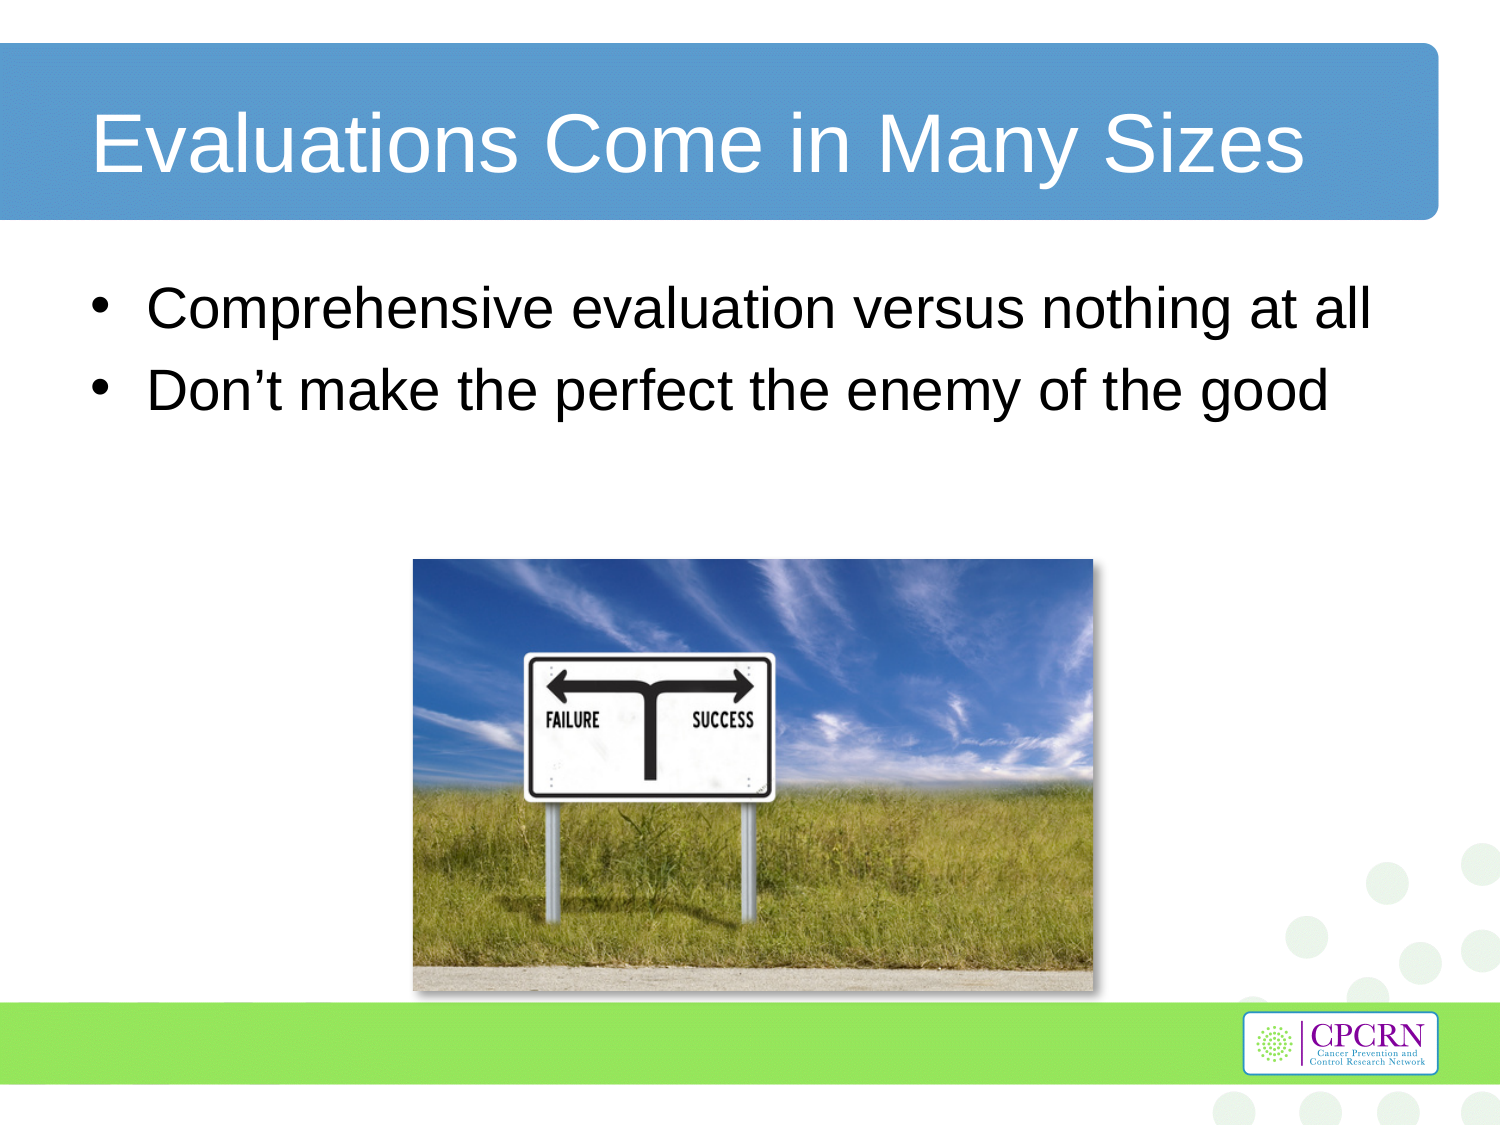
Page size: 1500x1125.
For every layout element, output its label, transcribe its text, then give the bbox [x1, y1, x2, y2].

title Evaluations Come in Many Sizes [75, 45, 1500, 233]
picture [0, 0, 1500, 1125]
list Comprehensive evaluation versus nothing at all Don’t make the perfect the enemy of the good [75, 262, 1425, 1005]
